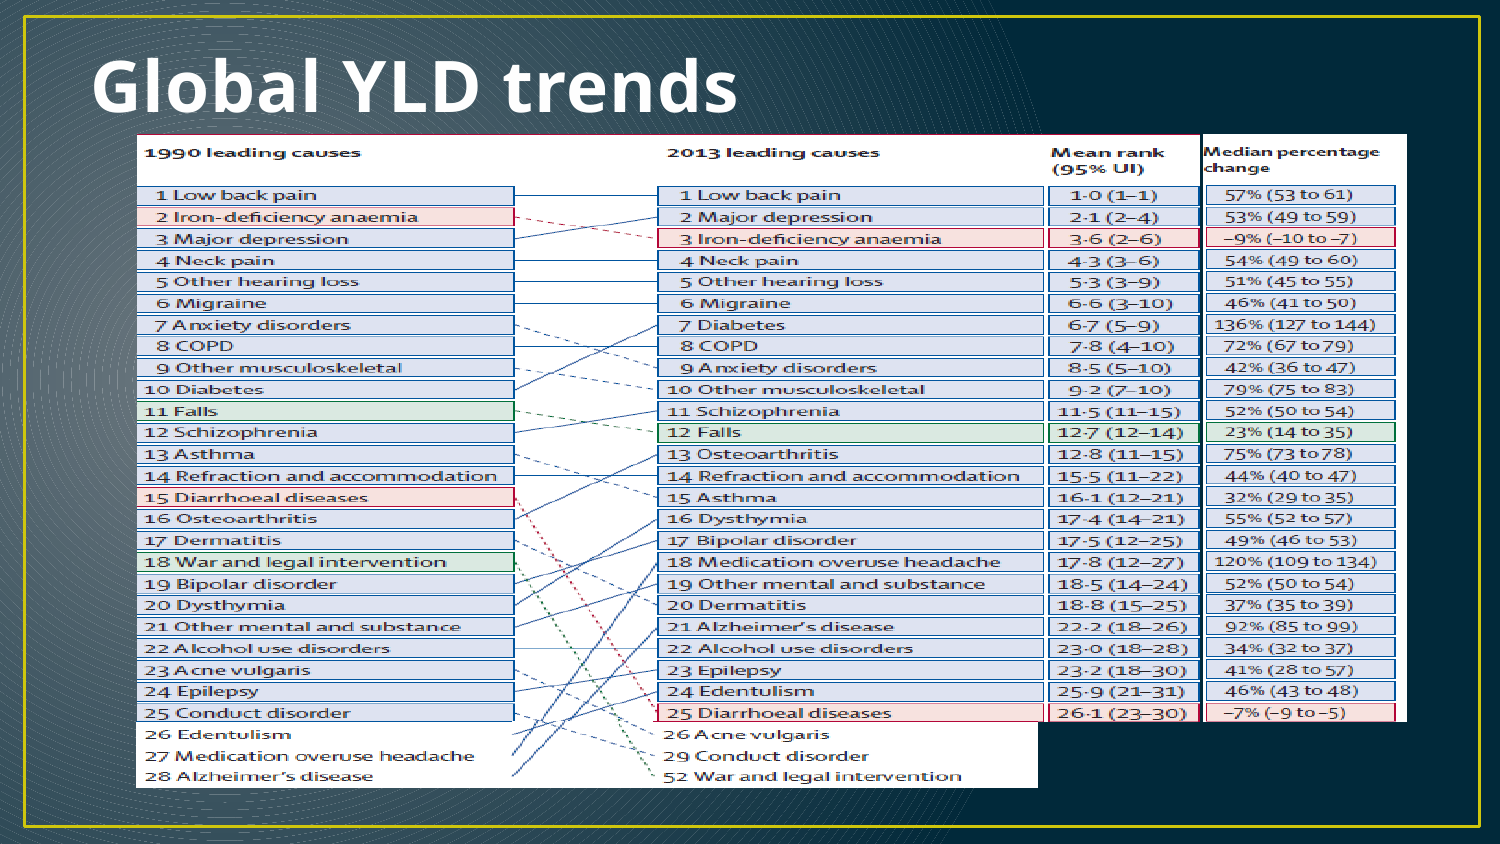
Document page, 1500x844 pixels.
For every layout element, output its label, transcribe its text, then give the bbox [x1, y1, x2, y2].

picture [931, 793, 943, 802]
picture [136, 134, 1199, 788]
title Global YLD trends [75, 33, 1425, 135]
picture [1204, 135, 1406, 721]
